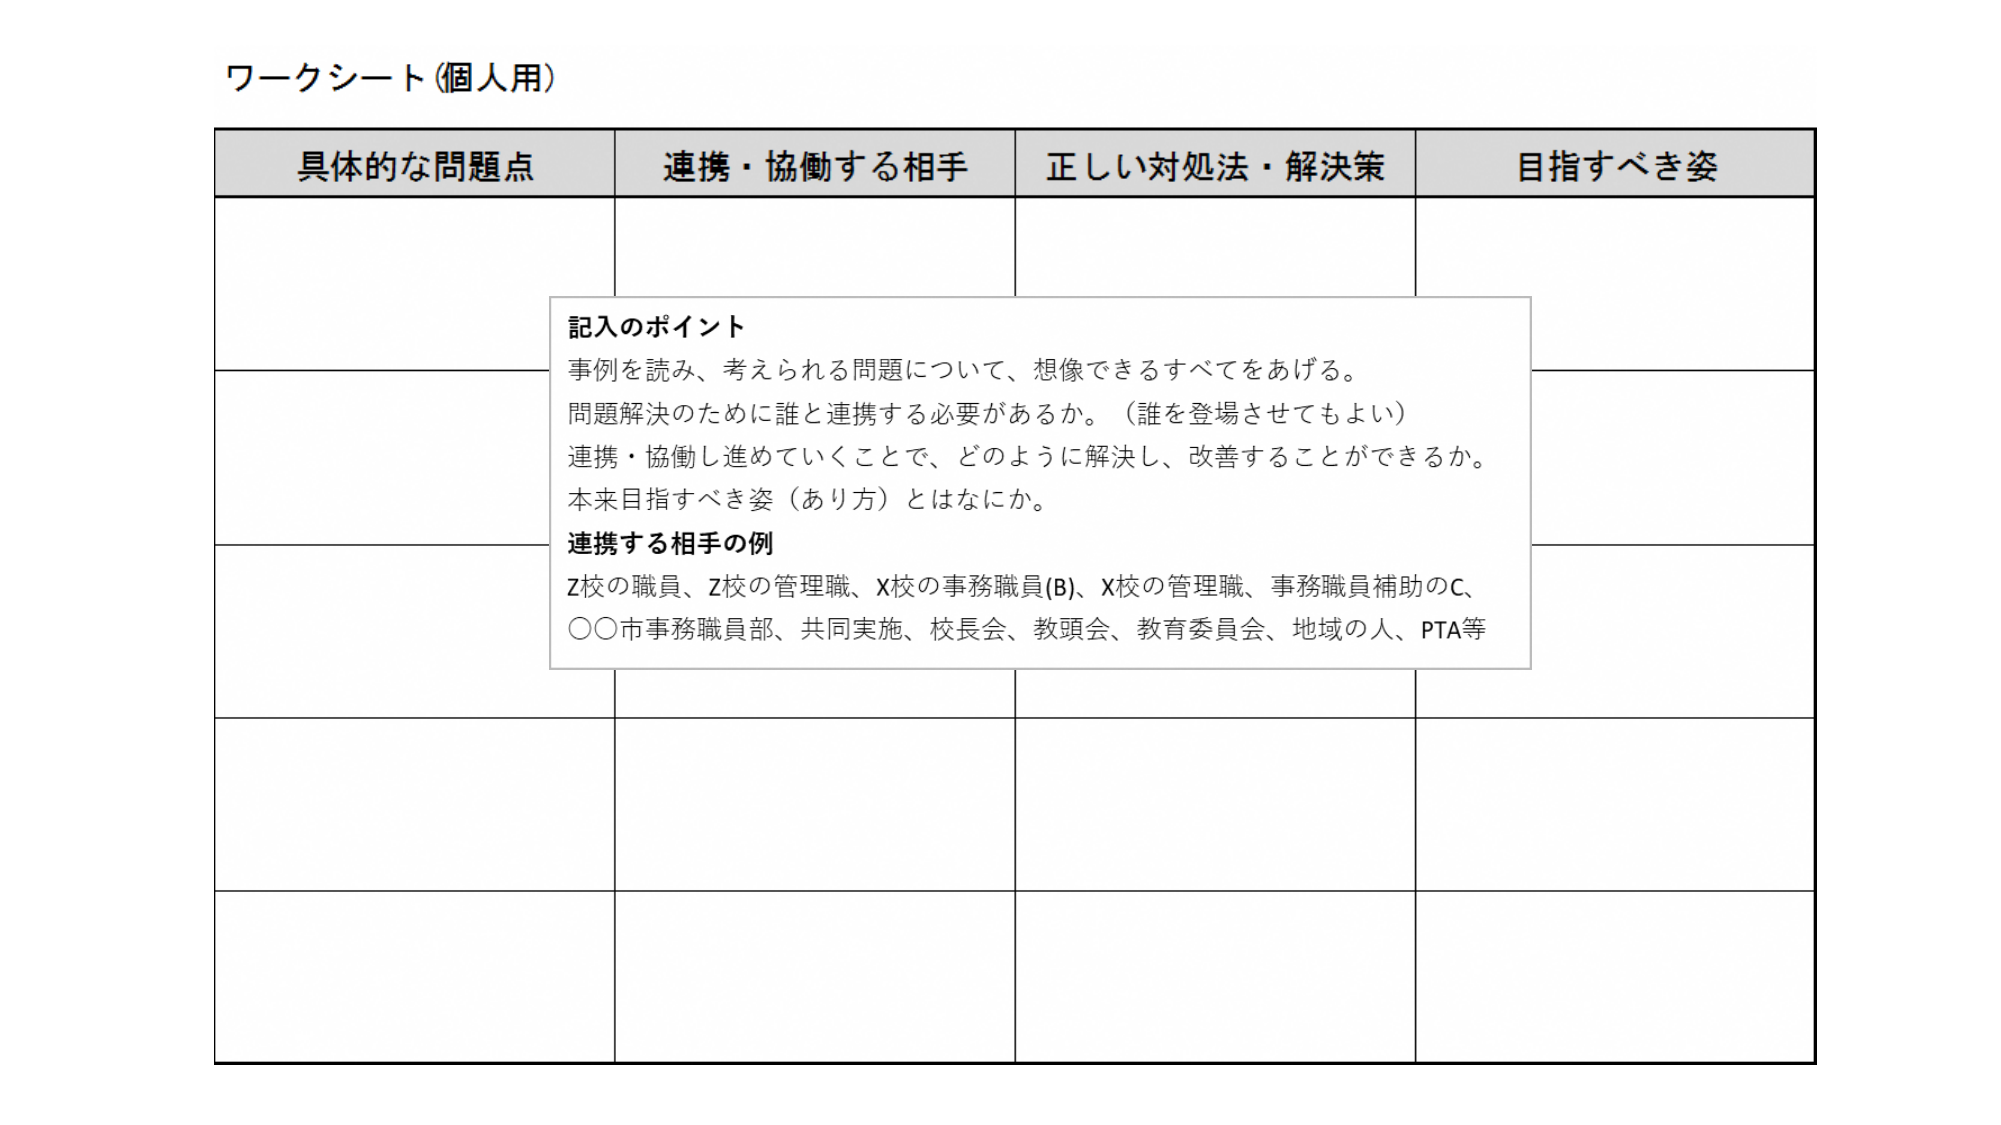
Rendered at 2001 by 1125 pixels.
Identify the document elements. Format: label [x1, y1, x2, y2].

picture [214, 45, 1817, 1065]
